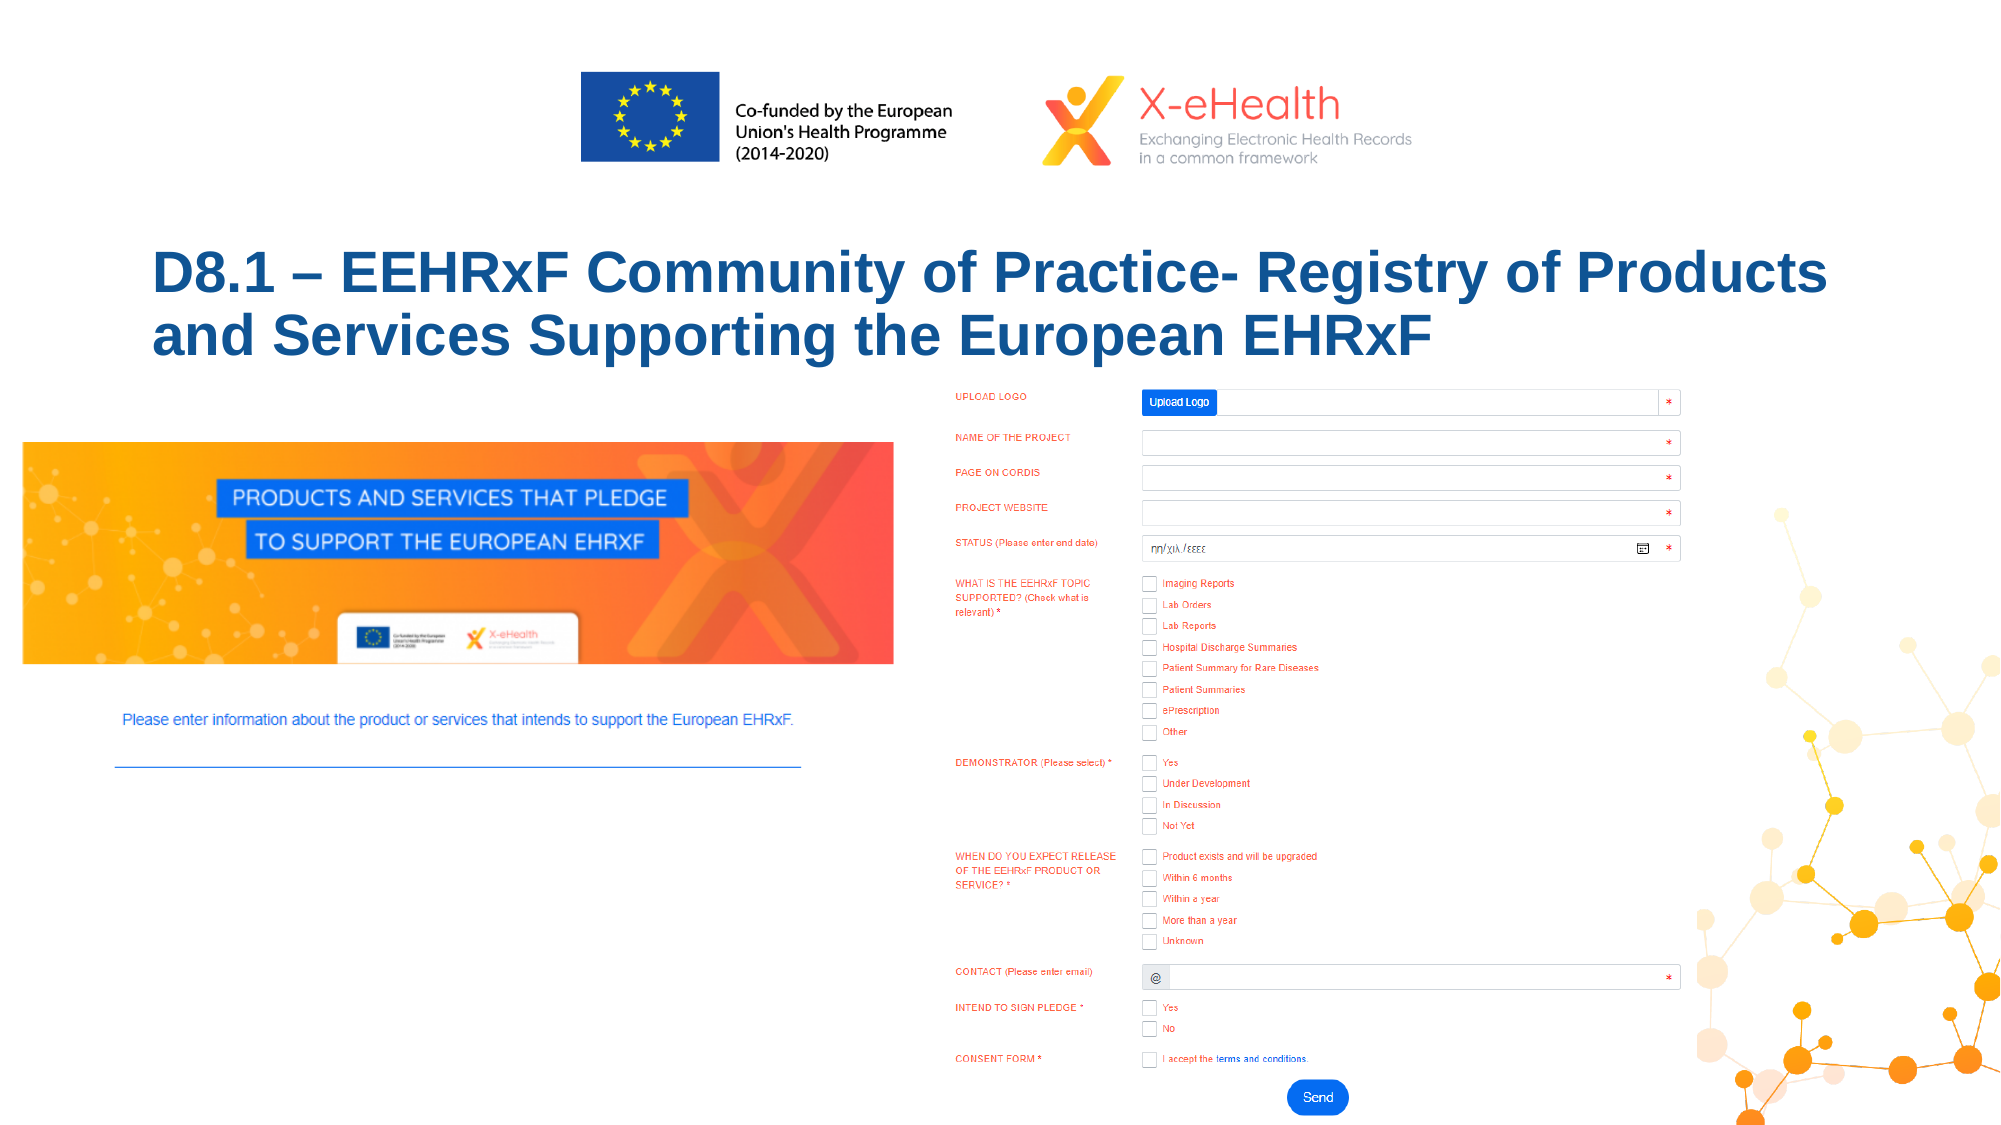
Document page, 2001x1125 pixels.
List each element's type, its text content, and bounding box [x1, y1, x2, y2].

picture [19, 442, 897, 786]
picture [550, 40, 1450, 181]
picture [940, 380, 2001, 1125]
title D8.1 – EEHRxF Community of Practice- Registry of Products and Services Supporting the European EHRxF [137, 196, 1863, 414]
